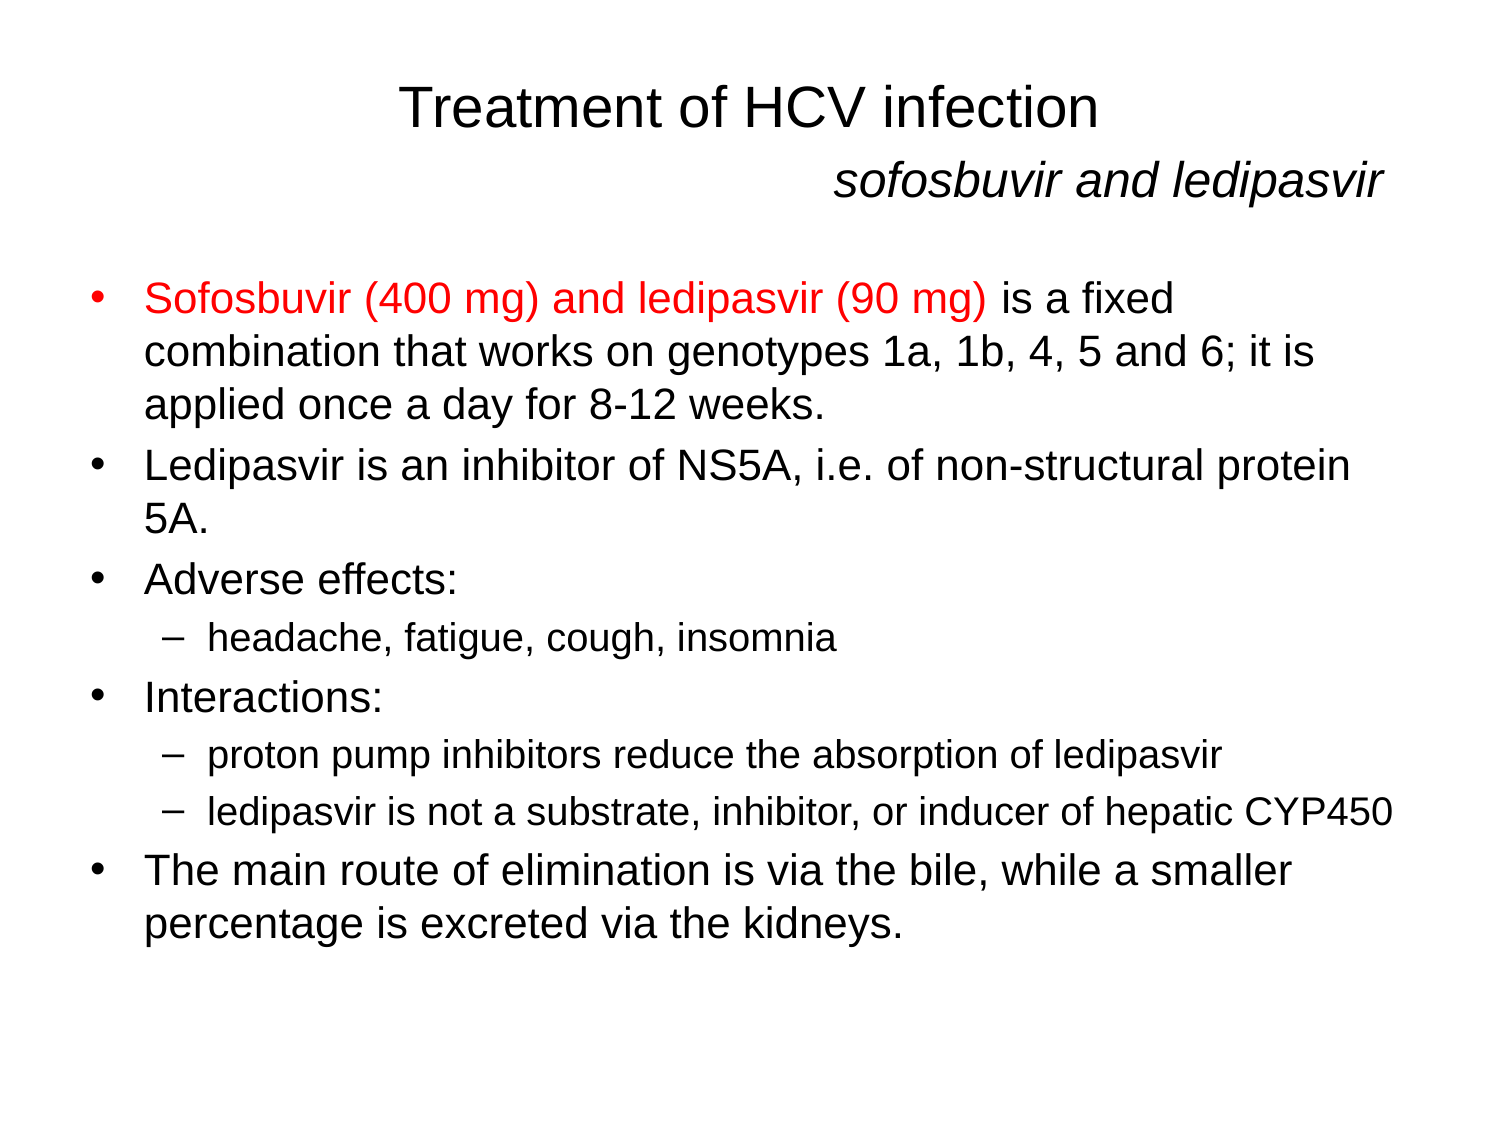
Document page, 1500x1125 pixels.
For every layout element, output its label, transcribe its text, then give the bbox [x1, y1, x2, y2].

list Sofosbuvir (400 mg) and ledipasvir (90 mg) is a fixed combination that works on genotypes 1a, 1b, 4, 5 and 6; it is applied once a day for 8-12 weeks. Ledipasvir is an inhibitor of NS5A, i.e. of non-structural protein 5A. Adverse effects: headache, fatigue, cough, insomnia Interactions: proton pump inhibitors reduce the absorption of ledipasvir ledipasvir is not a substrate, inhibitor, or inducer of hepatic CYP450 The main route of elimination is via the bile, while a smaller percentage is excreted via the kidneys. [75, 262, 1425, 1005]
title Treatment of HCV infection sofosbuvir and ledipasvir [75, 45, 1425, 233]
